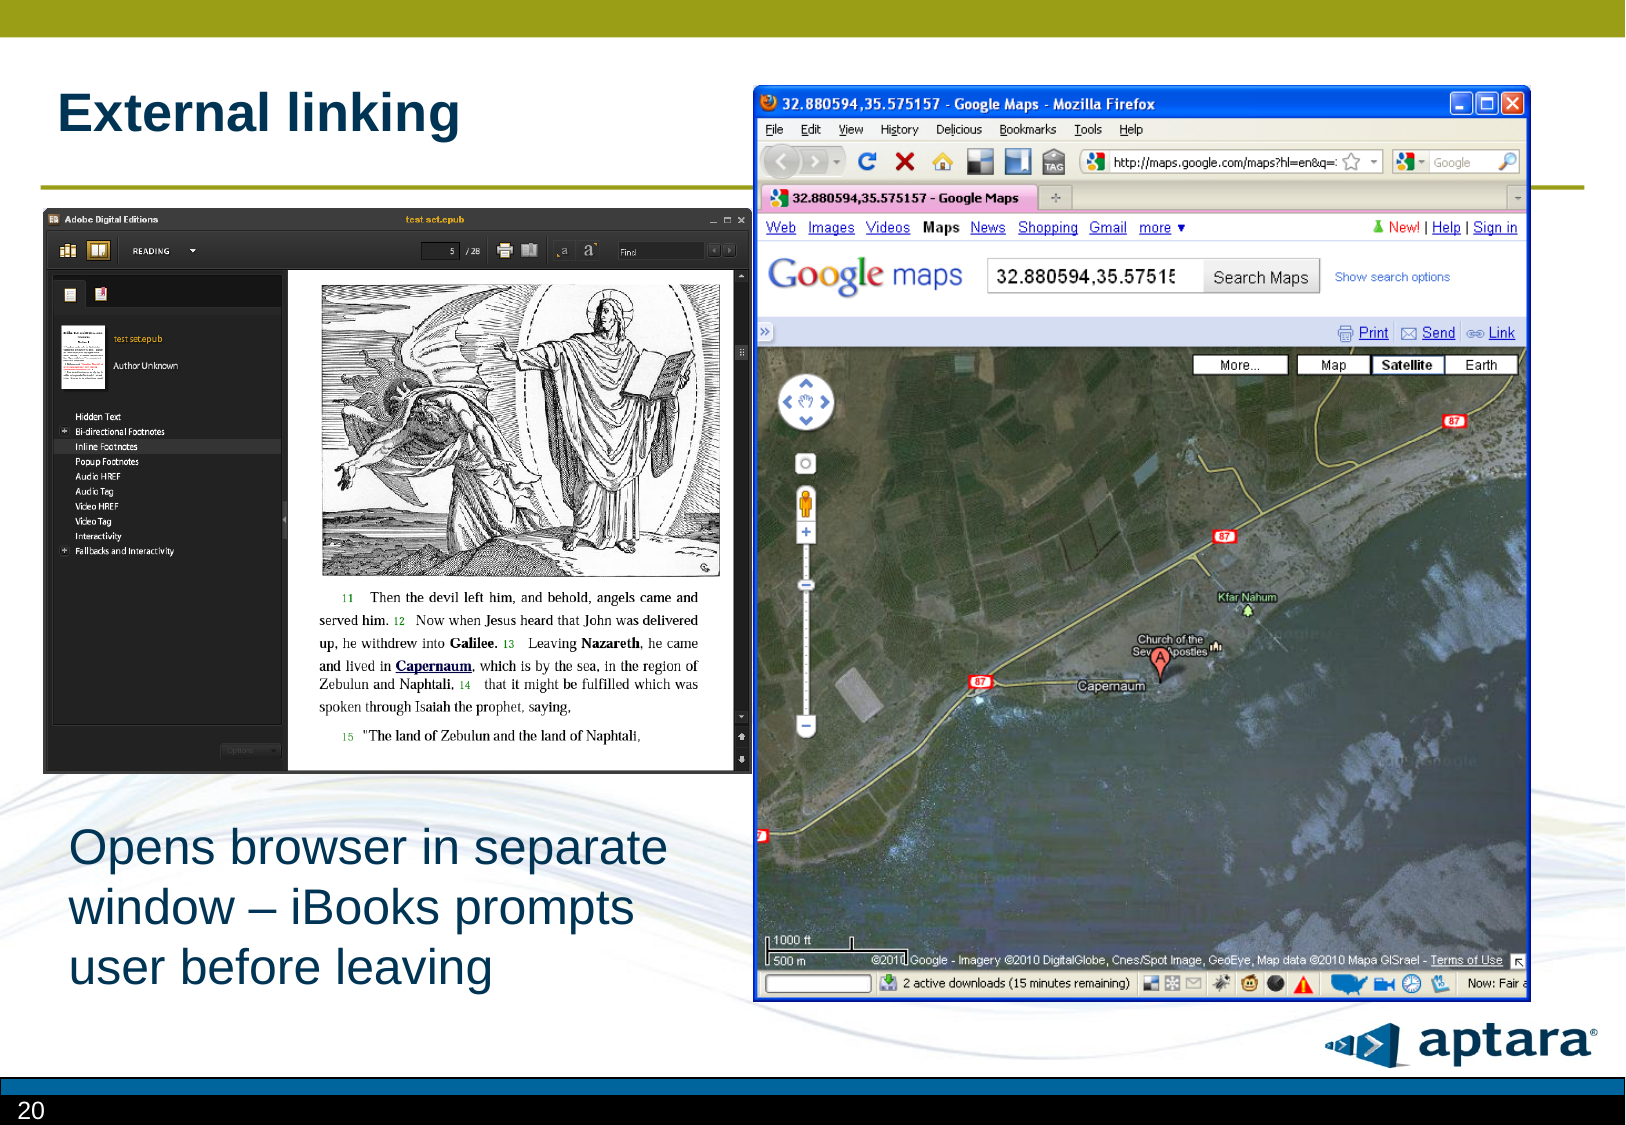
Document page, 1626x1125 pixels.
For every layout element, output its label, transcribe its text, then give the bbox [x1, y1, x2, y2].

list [42, 208, 748, 774]
slide_number 20 [2, 1086, 144, 1125]
title External linking [42, 37, 1584, 182]
text_box Opens browser in separate window – iBooks prompts user before leaving [53, 807, 728, 1002]
picture [0, 85, 1625, 1074]
